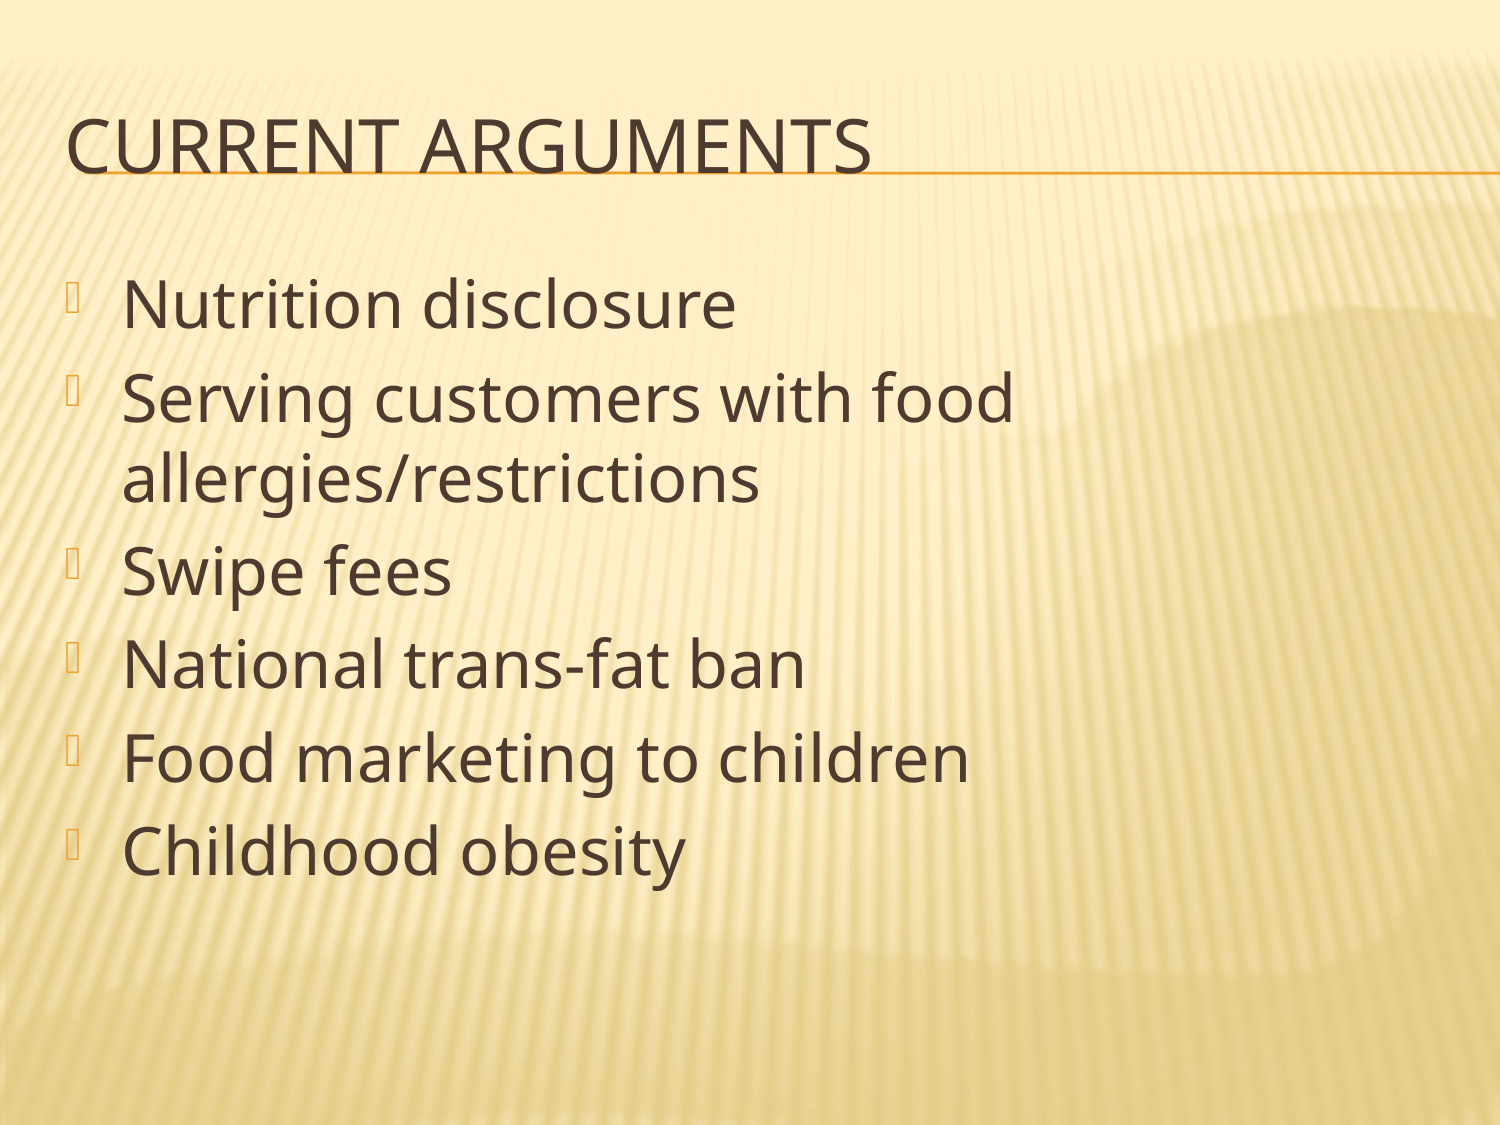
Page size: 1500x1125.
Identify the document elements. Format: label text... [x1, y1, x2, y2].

list Nutrition disclosure Serving customers with food allergies/restrictions Swipe fees National trans-fat ban Food marketing to children Childhood obesity [50, 254, 1475, 998]
title Current arguments [50, 75, 1475, 213]
